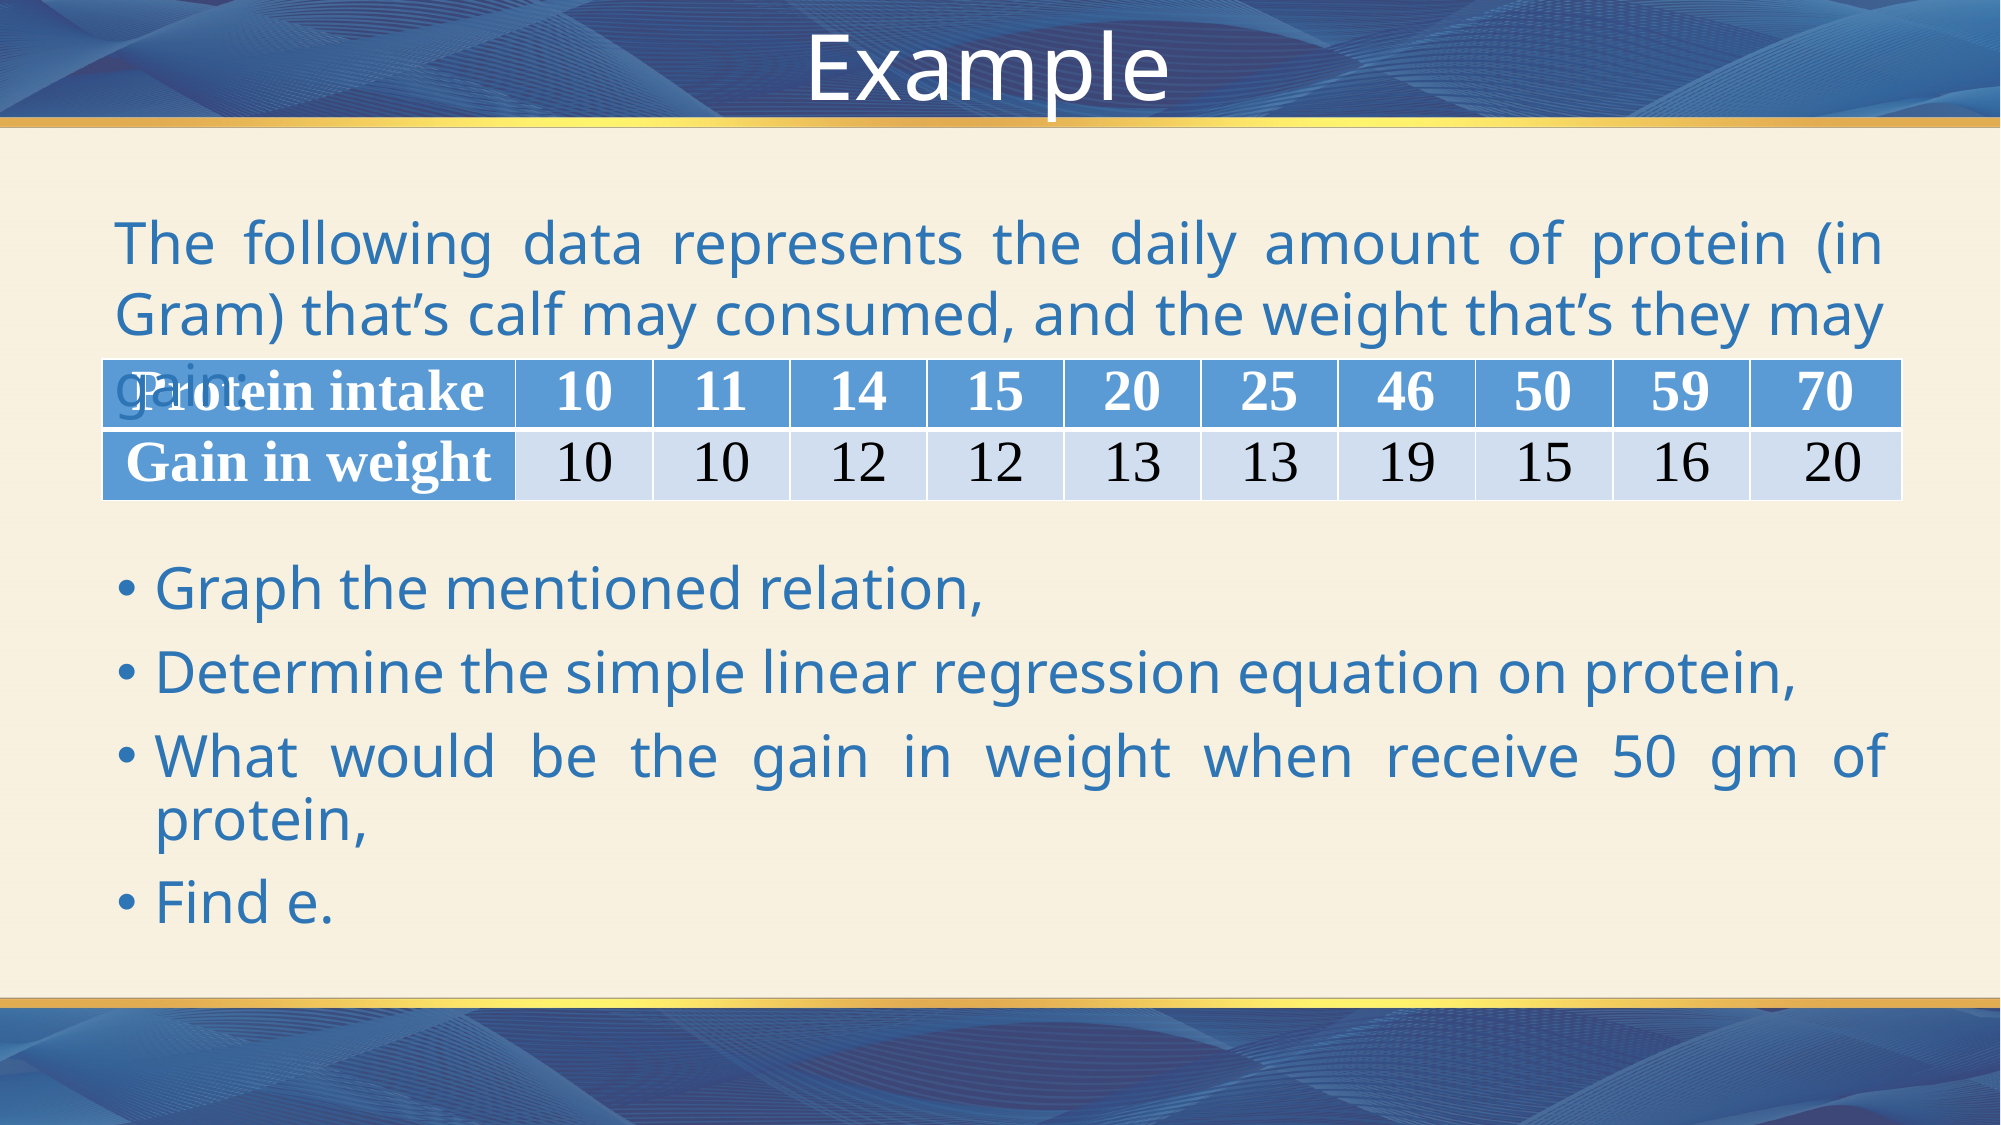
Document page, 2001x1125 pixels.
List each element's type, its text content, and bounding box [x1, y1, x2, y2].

table_cell 10 [654, 457, 789, 500]
title Example [137, 7, 1863, 136]
list Graph the mentioned relation, Determine the simple linear regression equation on protein, What would be the gain in weight when receive 50 gm of protein, Find e. [101, 551, 1903, 809]
table_cell Gain in weight [103, 457, 515, 500]
table_cell 12 [928, 457, 1063, 500]
table_cell 13 [1202, 457, 1337, 500]
text_box The following data represents the daily amount of protein (in Gram) that’s calf may consumed, and the weight that’s they may gain: [99, 199, 1901, 457]
table_cell 16 [1614, 457, 1749, 500]
table_cell 12 [791, 457, 926, 500]
table_cell 10 [516, 457, 652, 500]
picture [0, 0, 2001, 1125]
table_cell 20 [1751, 457, 1901, 500]
table_cell 13 [1065, 457, 1200, 500]
table_cell 15 [1476, 457, 1612, 500]
table_cell 19 [1339, 457, 1475, 500]
